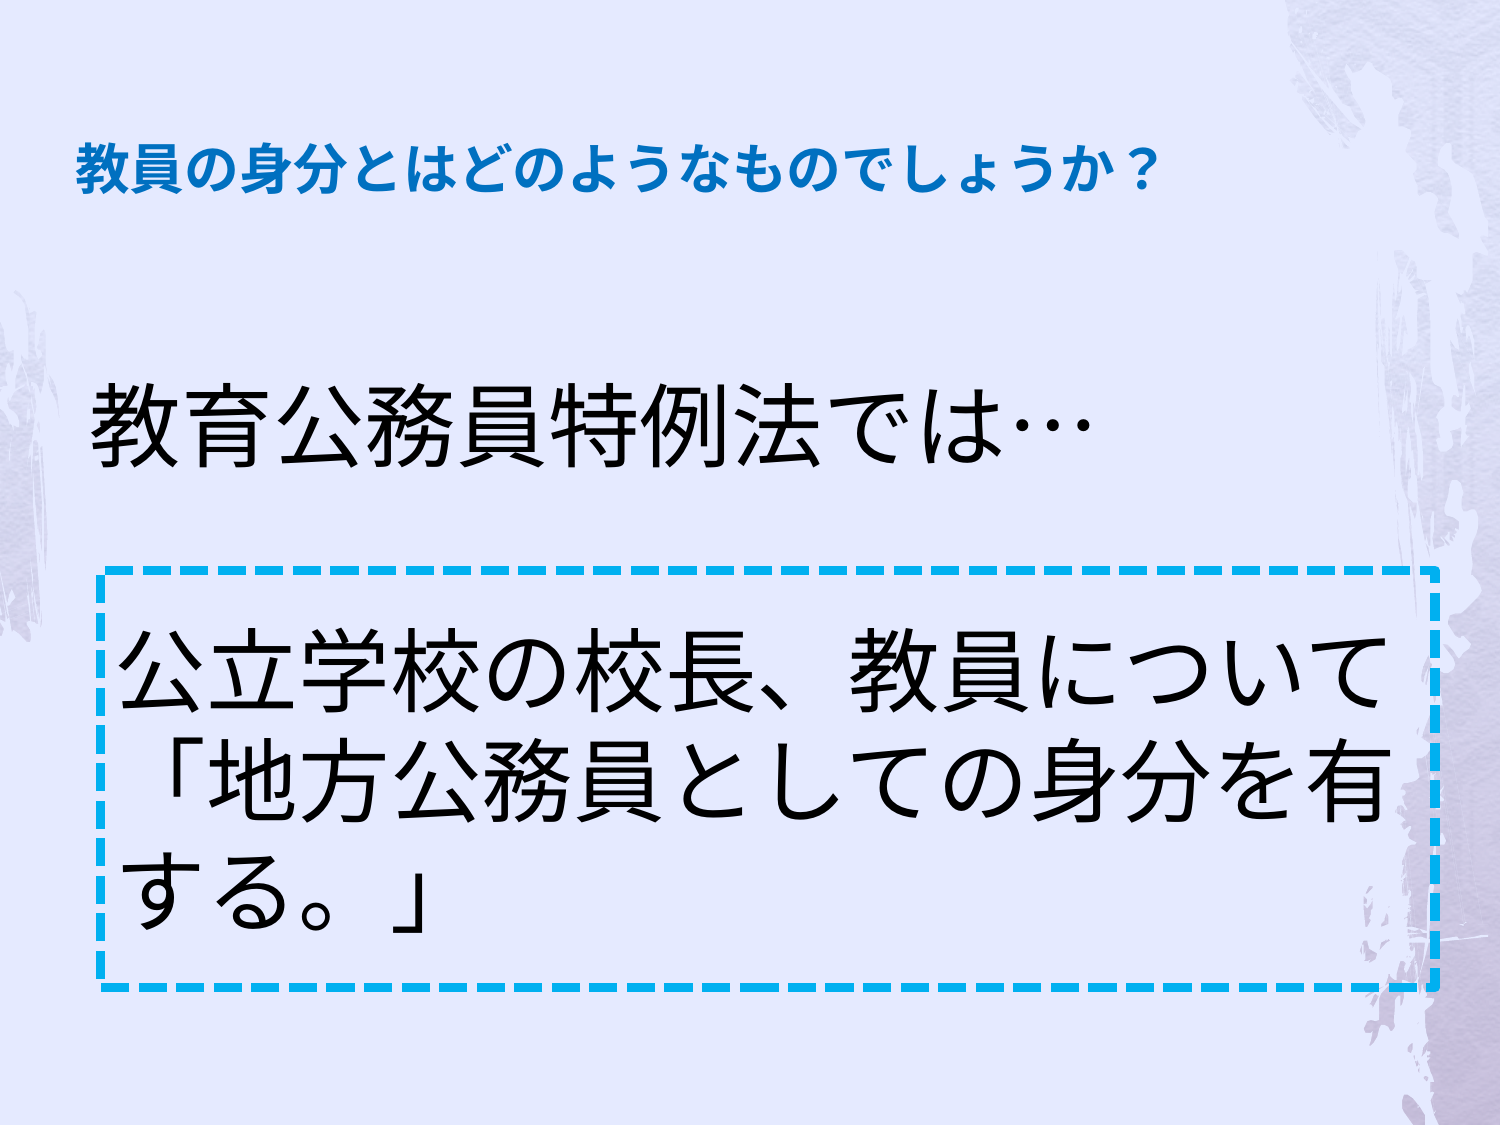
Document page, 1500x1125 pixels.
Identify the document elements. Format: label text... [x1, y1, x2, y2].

text_box 教員の身分とはどのようなものでしょうか？ [74, 97, 1425, 201]
text_box 公立学校の校長、教員について「地方公務員としての身分を有する。」 [99, 569, 1436, 989]
text_box 教育公務員特例法では… [75, 361, 1447, 487]
